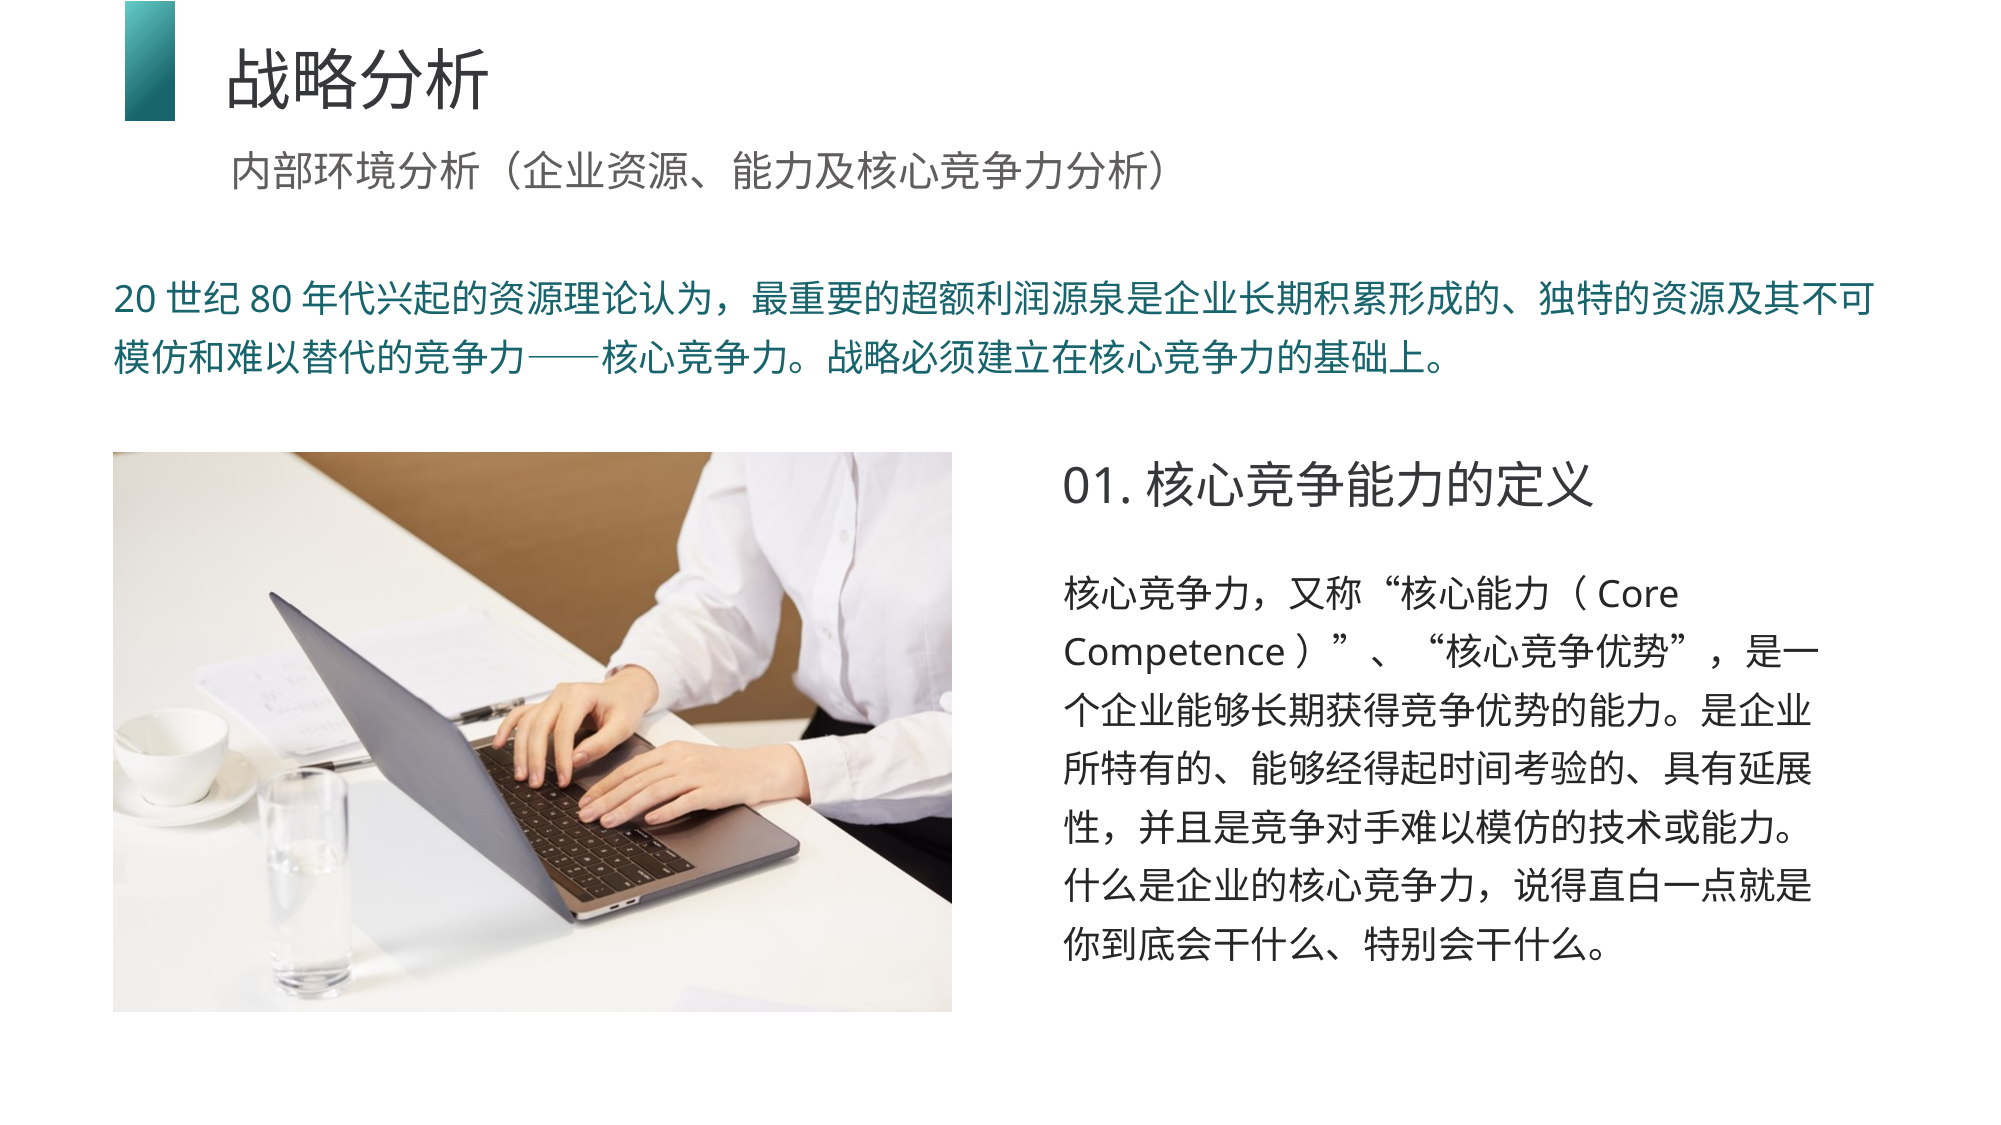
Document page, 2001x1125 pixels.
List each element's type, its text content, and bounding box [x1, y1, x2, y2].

text_box 20世纪80年代兴起的资源理论认为，最重要的超额利润源泉是企业长期积累形成的、独特的资源及其不可模仿和难以替代的竞争力——核心竞争力。战略必须建立在核心竞争力的基础上。 [98, 254, 1901, 387]
picture [113, 452, 952, 1012]
text_box [123, 0, 177, 123]
text_box 01.核心竞争能力的定义 [1048, 445, 1766, 548]
text_box 核心竞争力，又称“核心能力（Core Competence）”、“核心竞争优势”，是一个企业能够长期获得竞争优势的能力。是企业所特有的、能够经得起时间考验的、具有延展性，并且是竞争对手难以模仿的技术或能力。什么是企业的核心竞争力，说得直白一点就是你到底会干什么、特别会干什么。 [1048, 548, 1865, 973]
text_box 战略分析 [209, 30, 830, 125]
text_box 内部环境分析（企业资源、能力及核心竞争力分析） [215, 122, 1790, 202]
